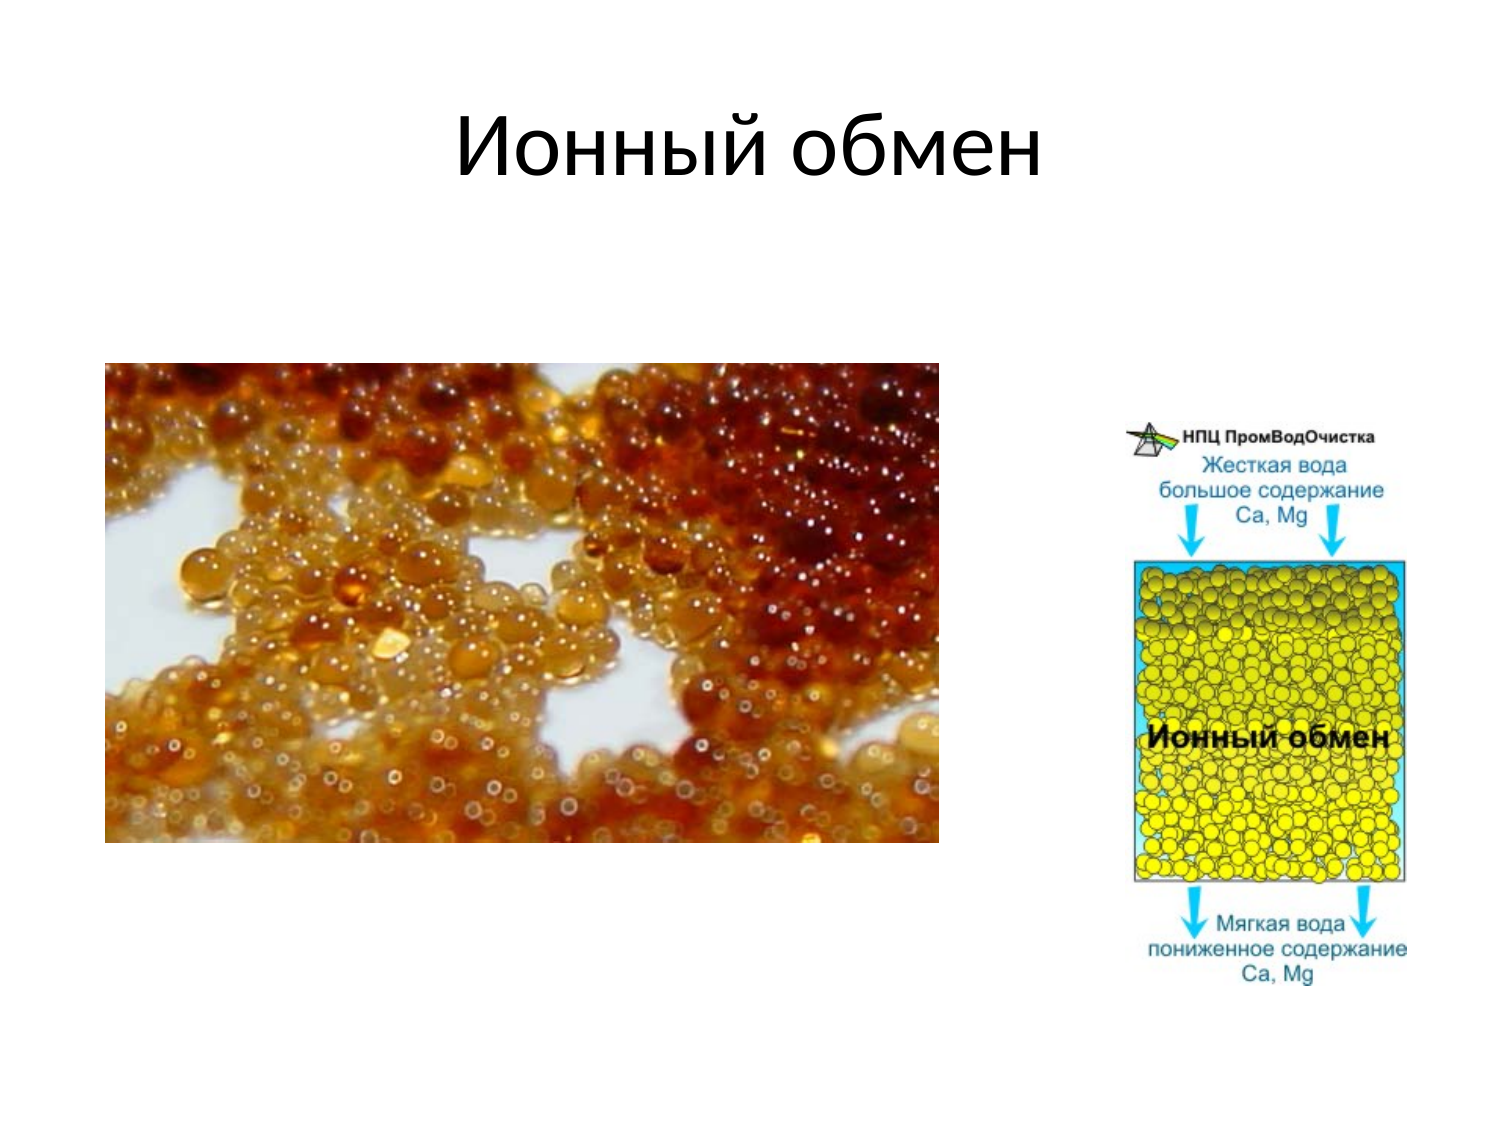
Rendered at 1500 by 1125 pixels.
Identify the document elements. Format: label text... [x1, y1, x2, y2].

title Ионный обмен [75, 45, 1425, 233]
picture [1124, 421, 1407, 987]
picture [105, 363, 939, 844]
